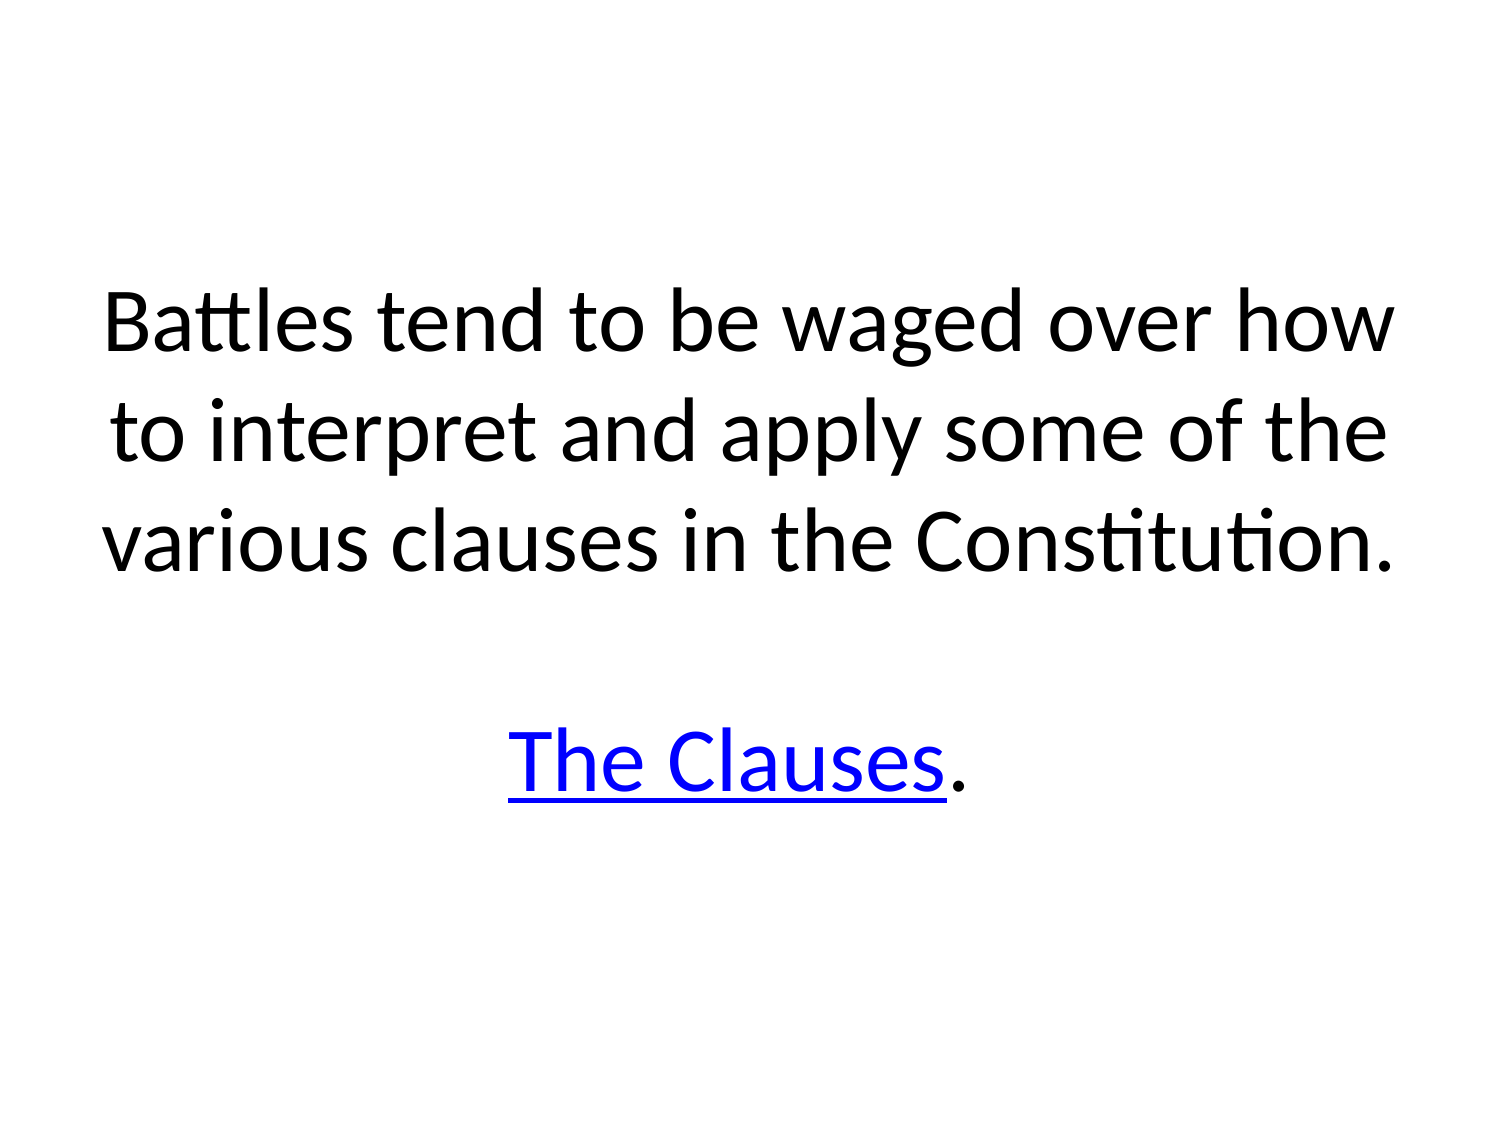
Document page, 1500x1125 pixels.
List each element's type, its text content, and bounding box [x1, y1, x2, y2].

title Battles tend to be waged over how to interpret and apply some of the various clauses in the Constitution. The Clauses. [75, 45, 1425, 1025]
